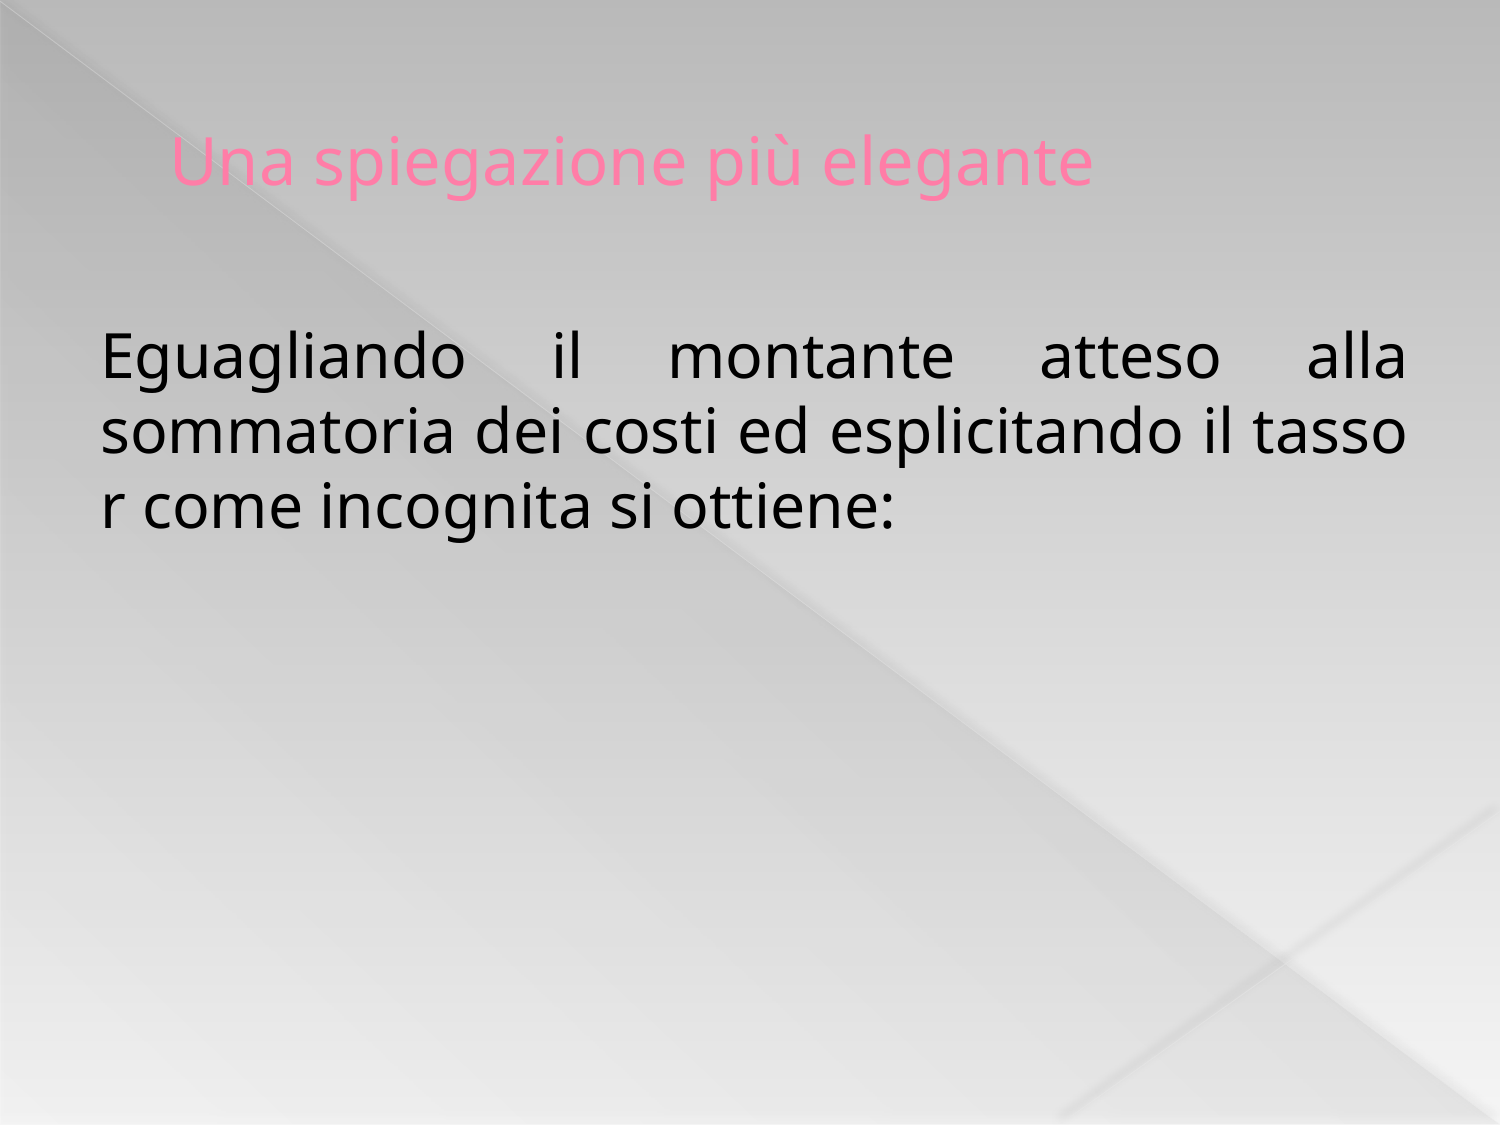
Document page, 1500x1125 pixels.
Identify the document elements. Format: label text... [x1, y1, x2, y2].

title Una spiegazione più elegante [75, 43, 1425, 274]
